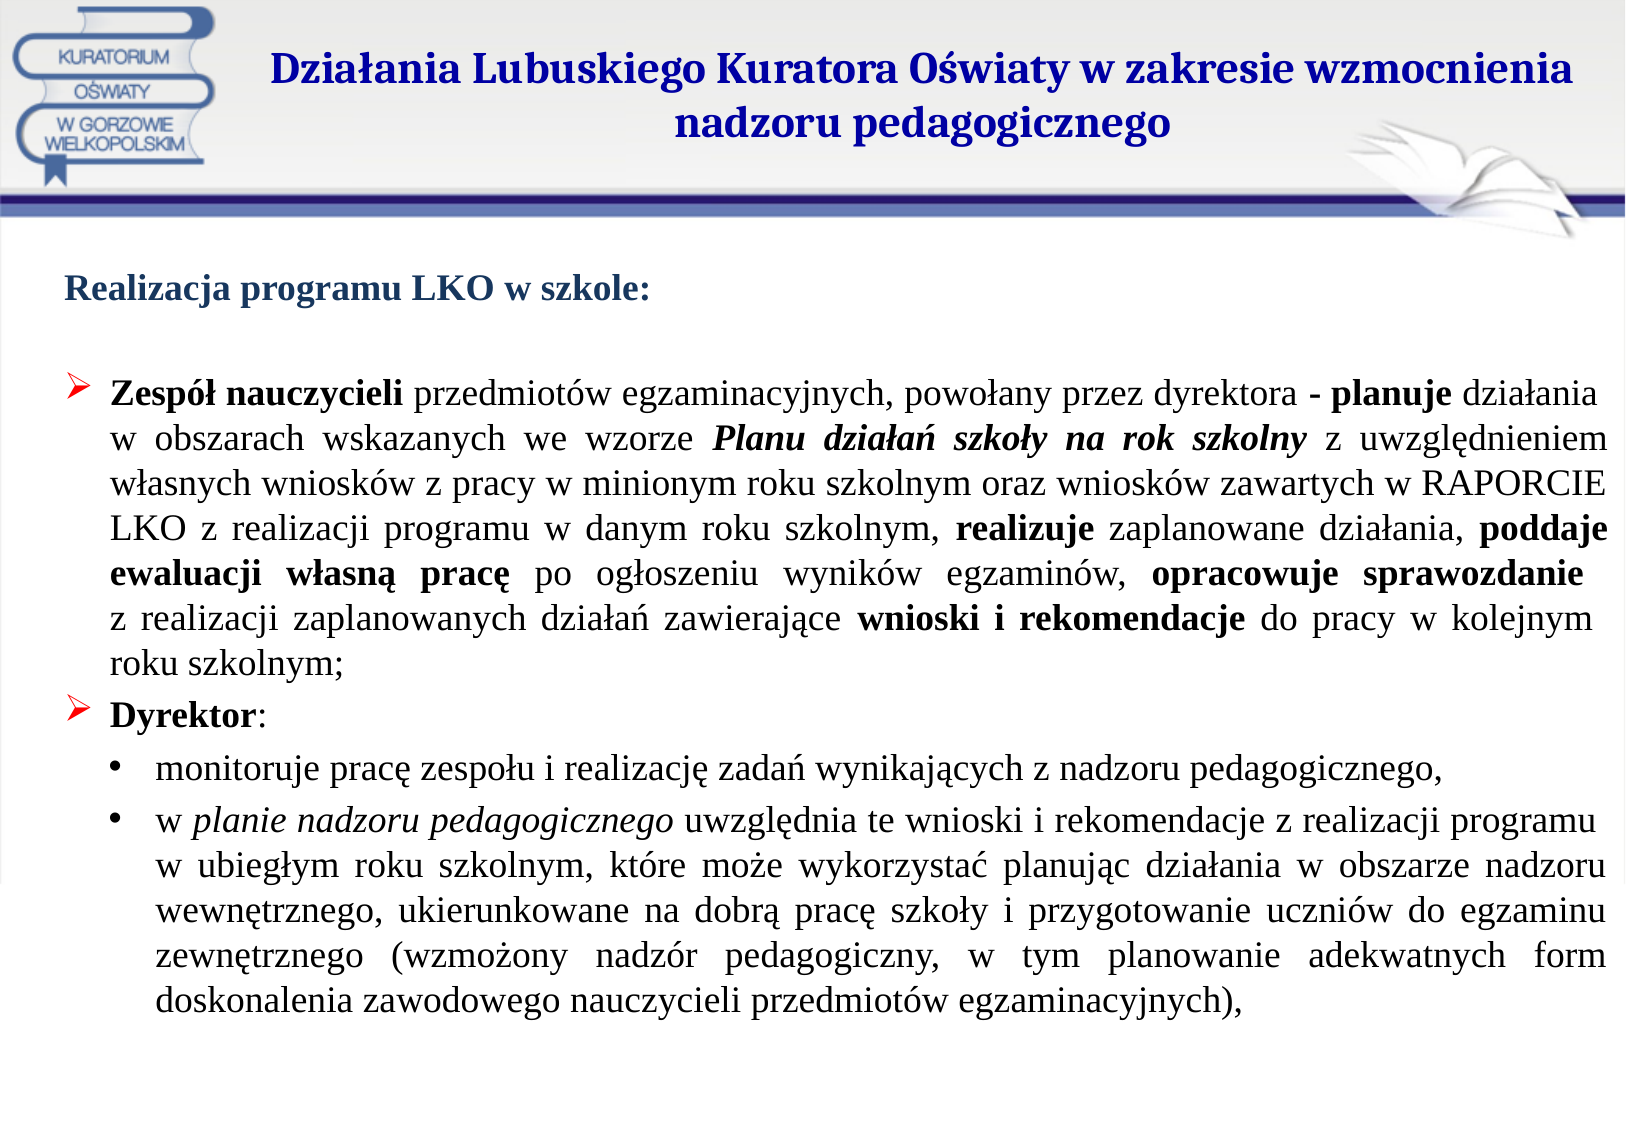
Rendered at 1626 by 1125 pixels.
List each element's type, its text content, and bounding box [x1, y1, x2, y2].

picture [0, 0, 1626, 1125]
list Realizacja programu LKO w szkole: Zespół nauczycieli przedmiotów egzaminacyjnych, powołany przez dyrektora - planuje działania w obszarach wskazanych we wzorze Planu działań szkoły na rok szkolny z uwzględnieniem własnych wniosków z pracy w minionym roku szkolnym oraz wniosków zawartych w RAPORCIE LKO z realizacji programu w danym roku szkolnym, realizuje zaplanowane działania, poddaje ewaluacji własną pracę po ogłoszeniu wyników egzaminów, opracowuje sprawozdanie z realizacji zaplanowanych działań zawierające wnioski i rekomendacje do pracy w kolejnym roku szkolnym; Dyrektor: monitoruje pracę zespołu i realizację zadań wynikających z nadzoru pedagogicznego, w planie nadzoru pedagogicznego uwzględnia te wnioski i rekomendacje z realizacji programu w ubiegłym roku szkolnym, które może wykorzystać planując działania w obszarze nadzoru wewnętrznego, ukierunkowane na dobrą pracę szkoły i przygotowanie uczniów do egzaminu zewnętrznego (wzmożony nadzór pedagogiczny, w tym planowanie adekwatnych form doskonalenia zawodowego nauczycieli przedmiotów egzaminacyjnych), [49, 255, 1624, 827]
title Działania Lubuskiego Kuratora Oświaty w zakresie wzmocnienia nadzoru pedagogicznego [245, 30, 1601, 155]
